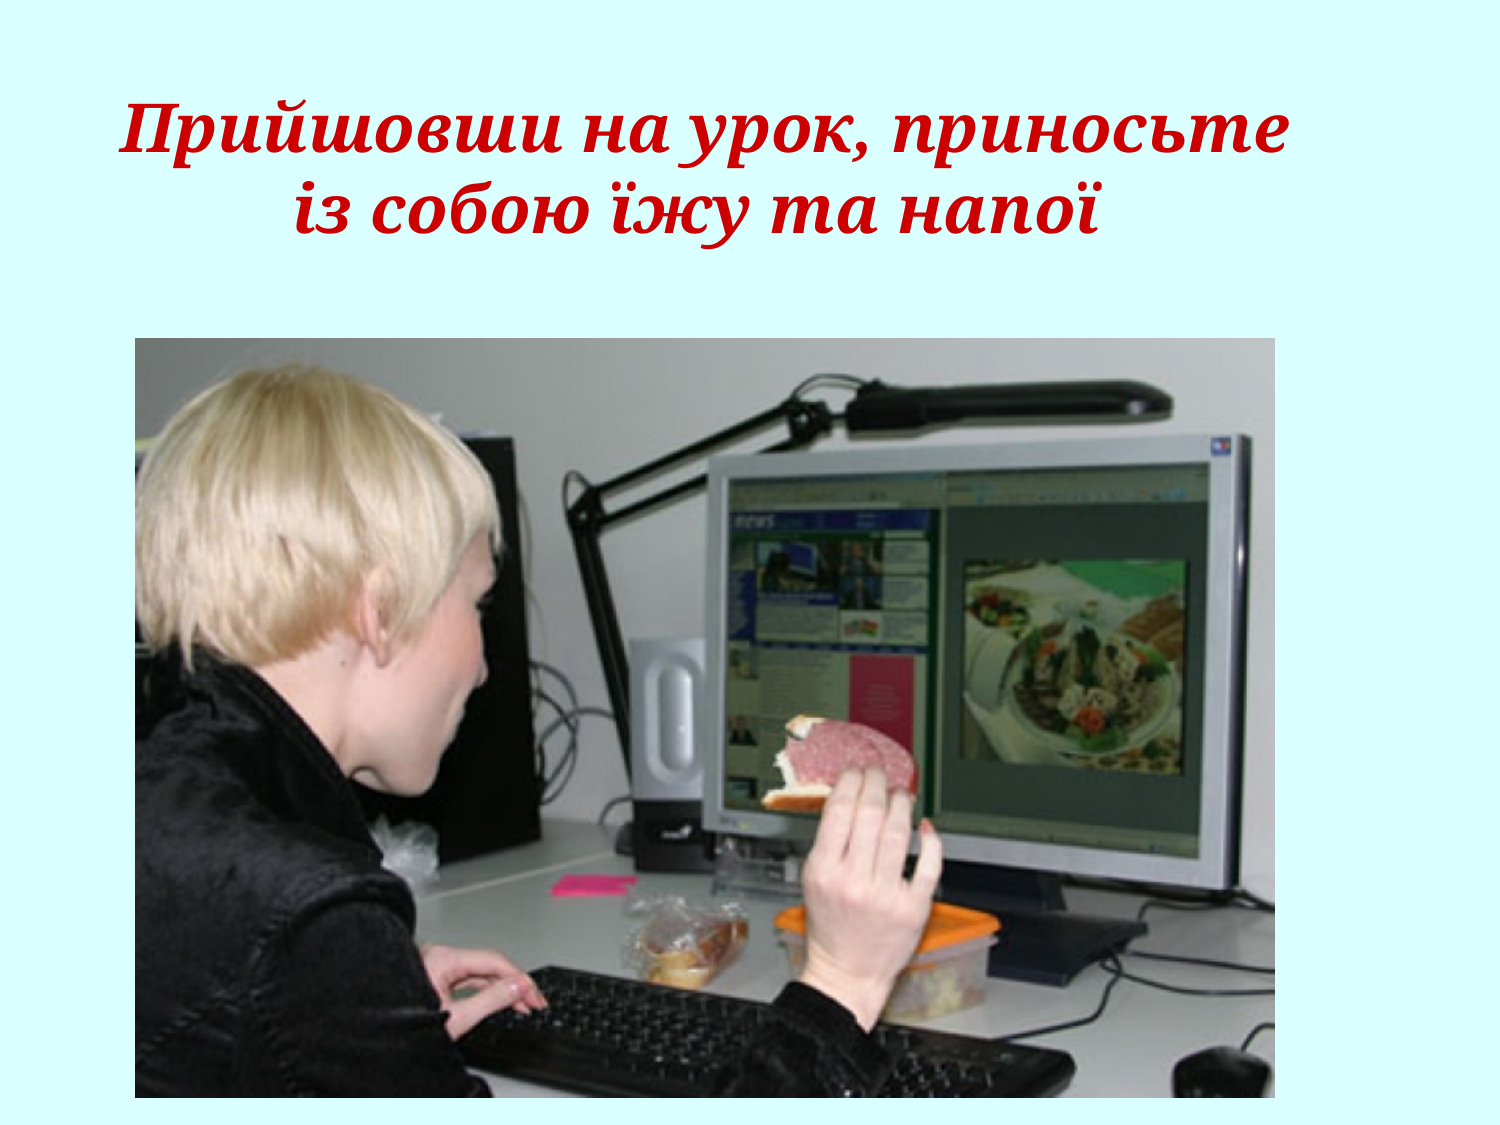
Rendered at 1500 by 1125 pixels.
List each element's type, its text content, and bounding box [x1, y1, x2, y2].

title Прийшовши на урок, приносьте із собою їжу та напої [99, 42, 1312, 289]
picture [135, 337, 1275, 1098]
